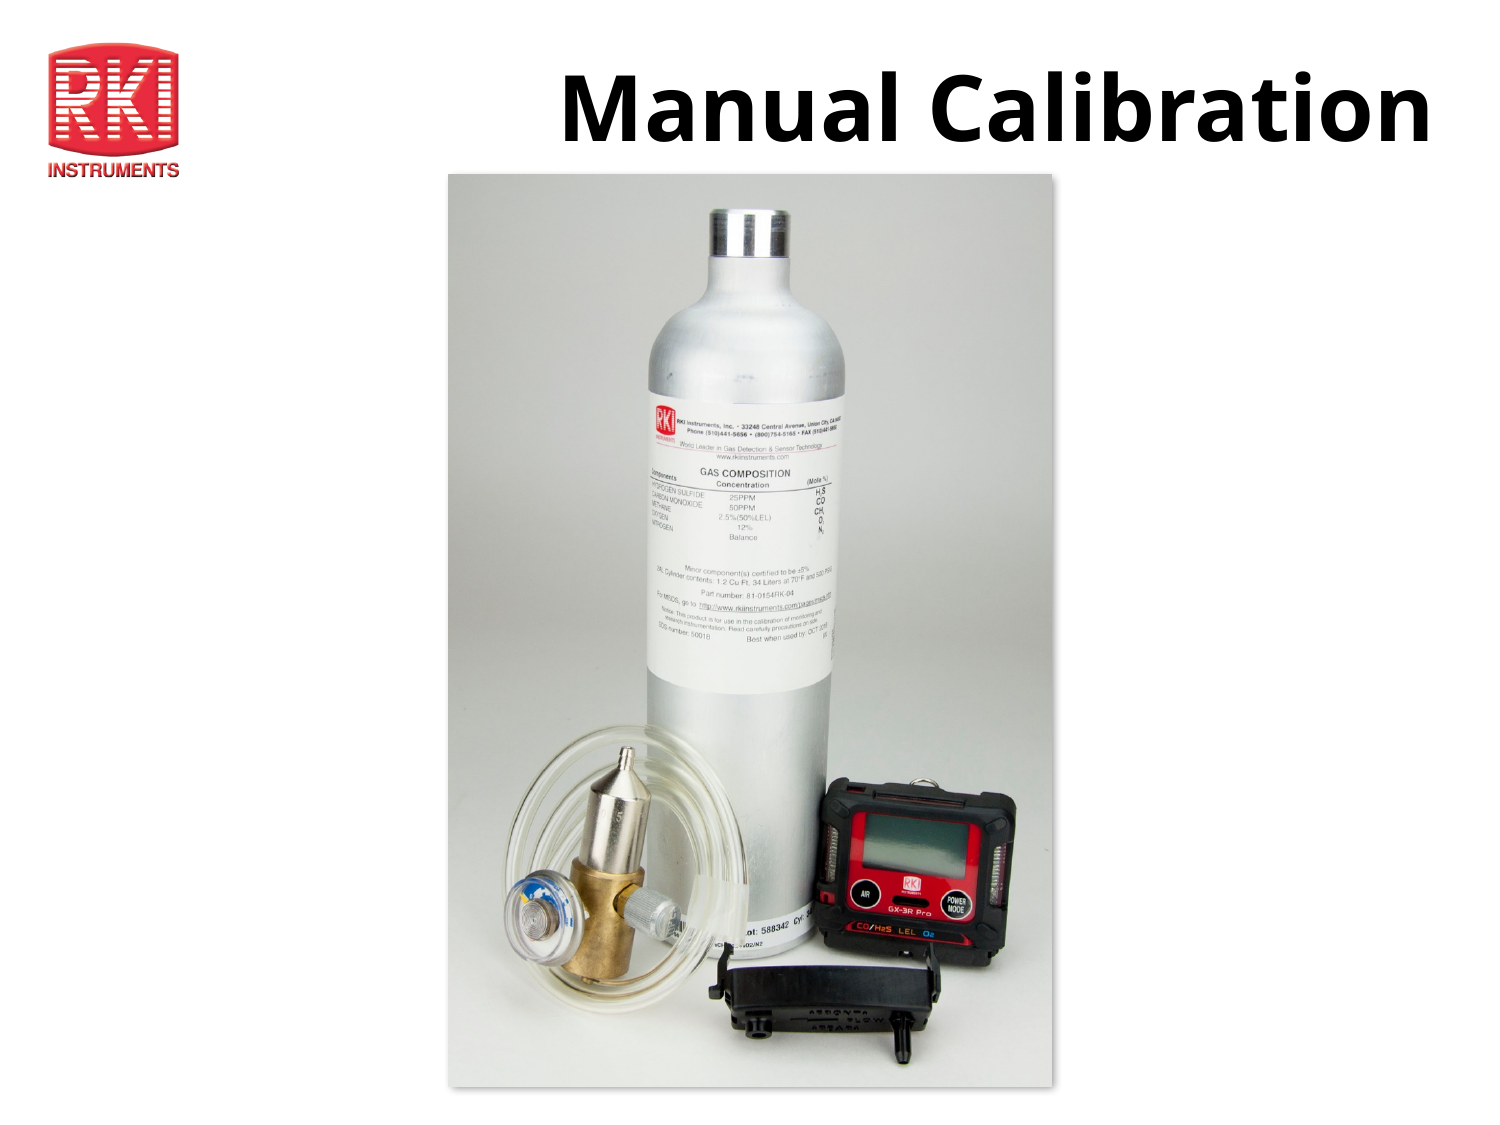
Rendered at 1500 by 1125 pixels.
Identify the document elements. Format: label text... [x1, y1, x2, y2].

picture [37, 37, 188, 184]
picture [448, 174, 1052, 1087]
title Manual Calibration [175, 49, 1451, 161]
